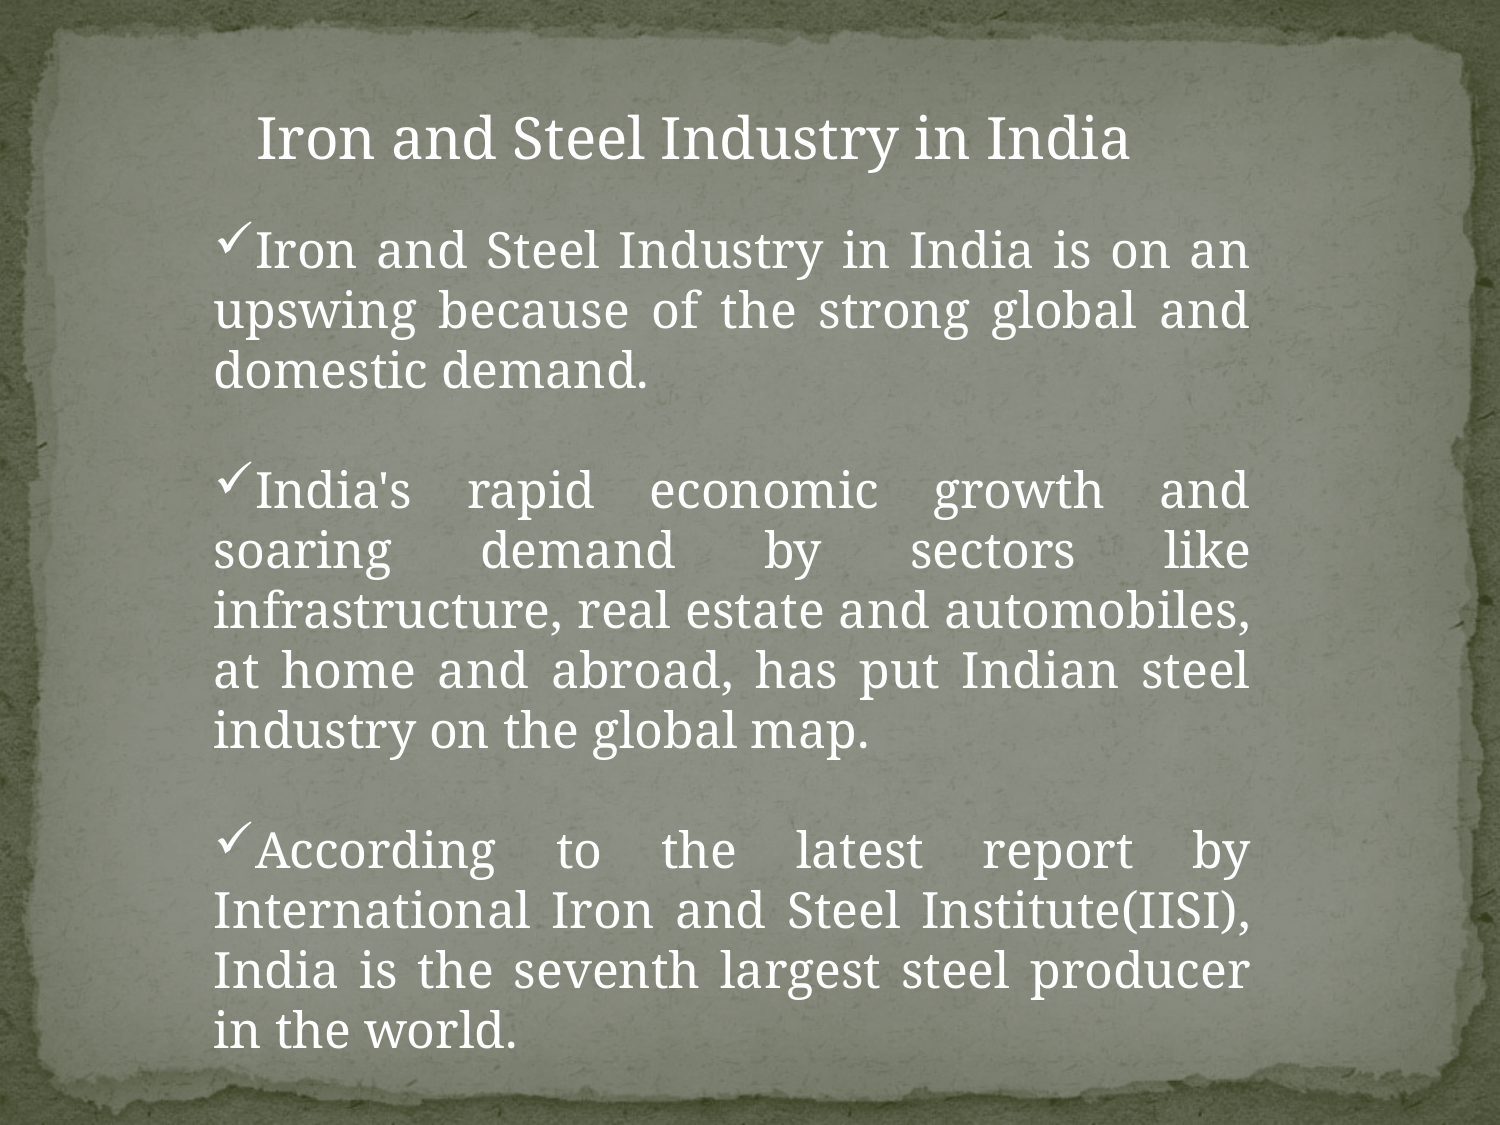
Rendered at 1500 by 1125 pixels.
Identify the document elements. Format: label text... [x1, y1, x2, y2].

text_box Iron and Steel Industry in India [241, 93, 1148, 179]
text_box Iron and Steel Industry in India is on an upswing because of the strong global and domestic demand. India's rapid economic growth and soaring demand by sectors like infrastructure, real estate and automobiles, at home and abroad, has put Indian steel industry on the global map. According to the latest report by International Iron and Steel Institute(IISI), India is the seventh largest steel producer in the world. [199, 210, 1266, 1066]
